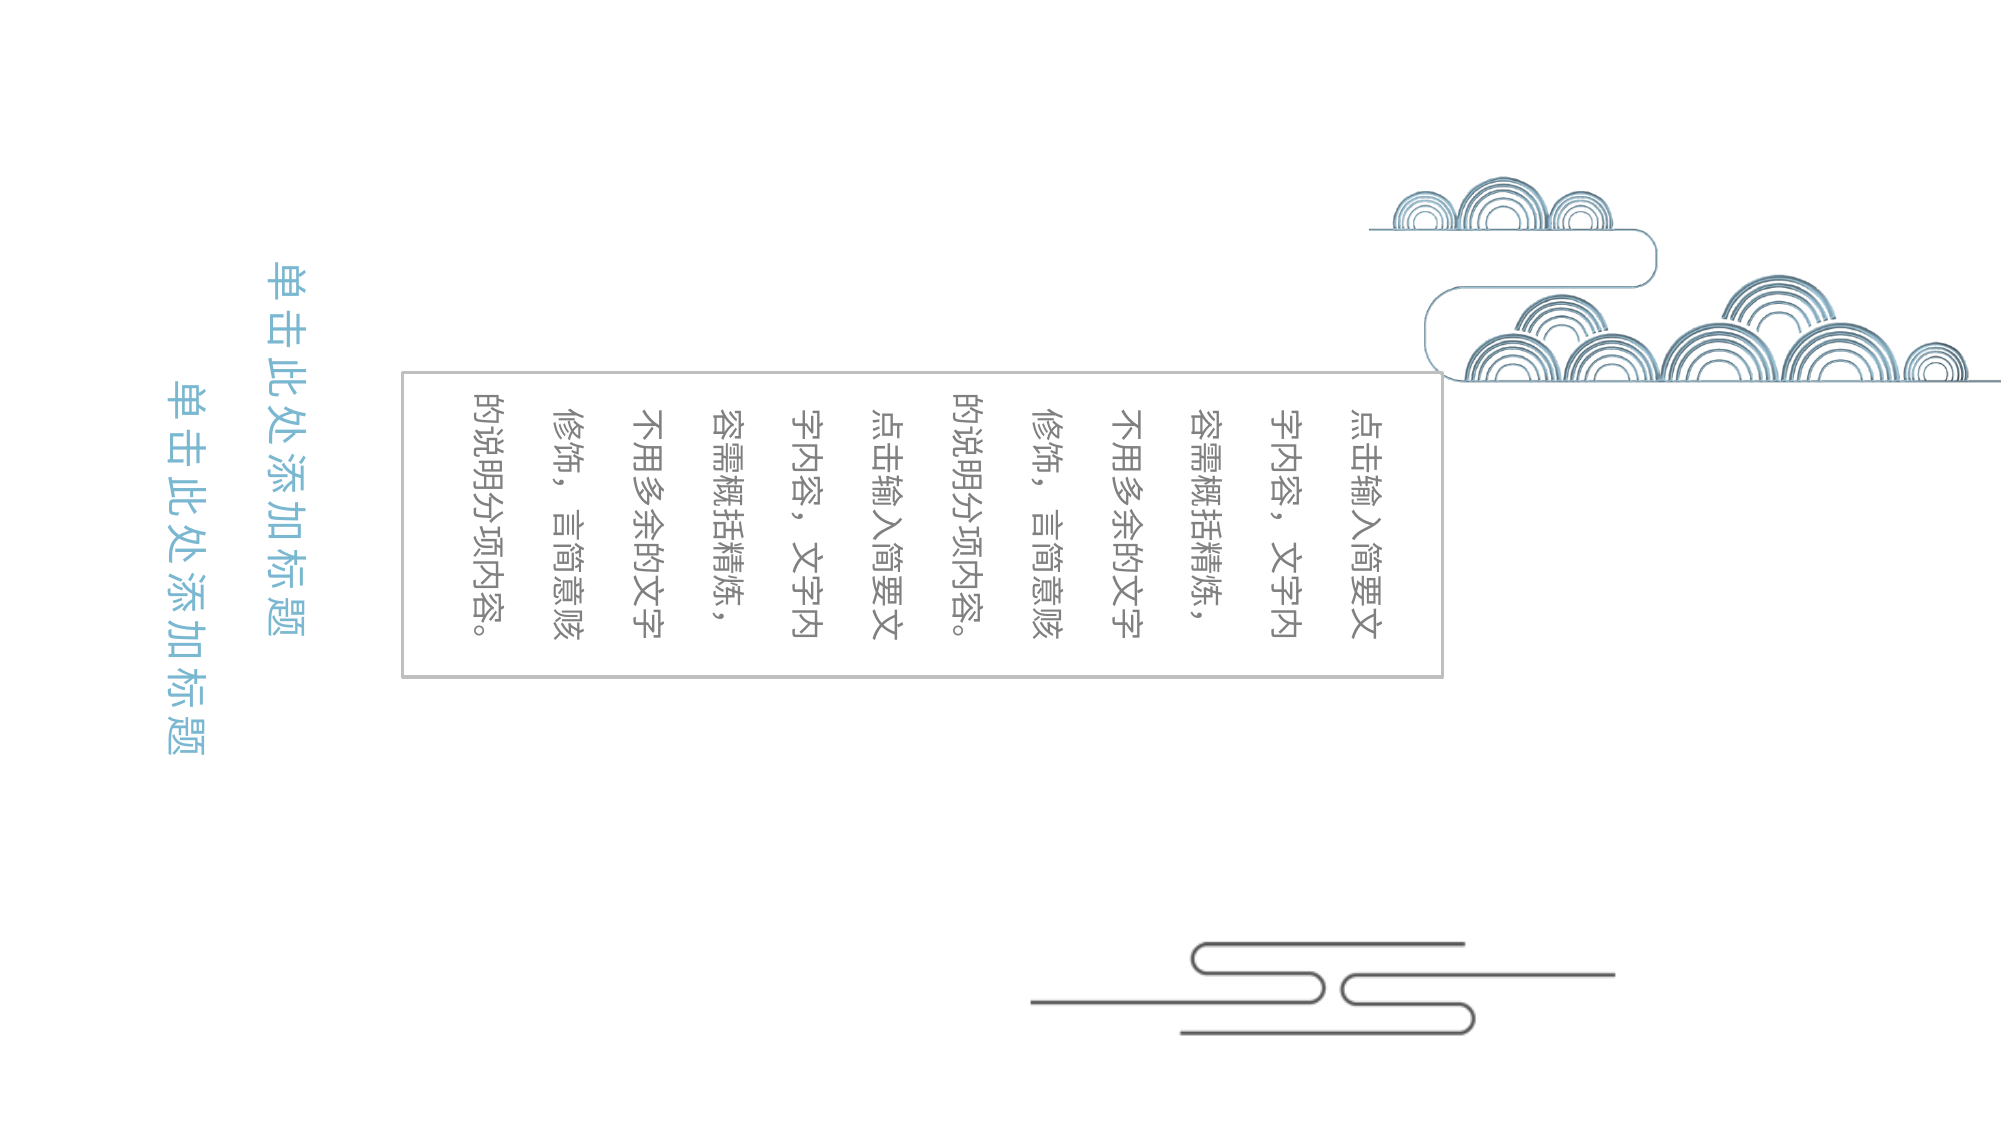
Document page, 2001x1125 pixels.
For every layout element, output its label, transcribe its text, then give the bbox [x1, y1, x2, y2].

picture [1368, 156, 2000, 438]
picture [1016, 880, 1869, 1057]
text_box 单击此处添加标题 单击此处添加标题 [146, 253, 329, 932]
text_box 点击输入简要文 字内容，文字内 容需概括精炼， 不用多余的文字 修饰，言简意赅 的说明分项内容。 点击输入简要文 字内容，文字内 容需概括精炼， 不用多余的文字 修饰，言简意赅 的说明分项内容。 [402, 372, 1443, 677]
